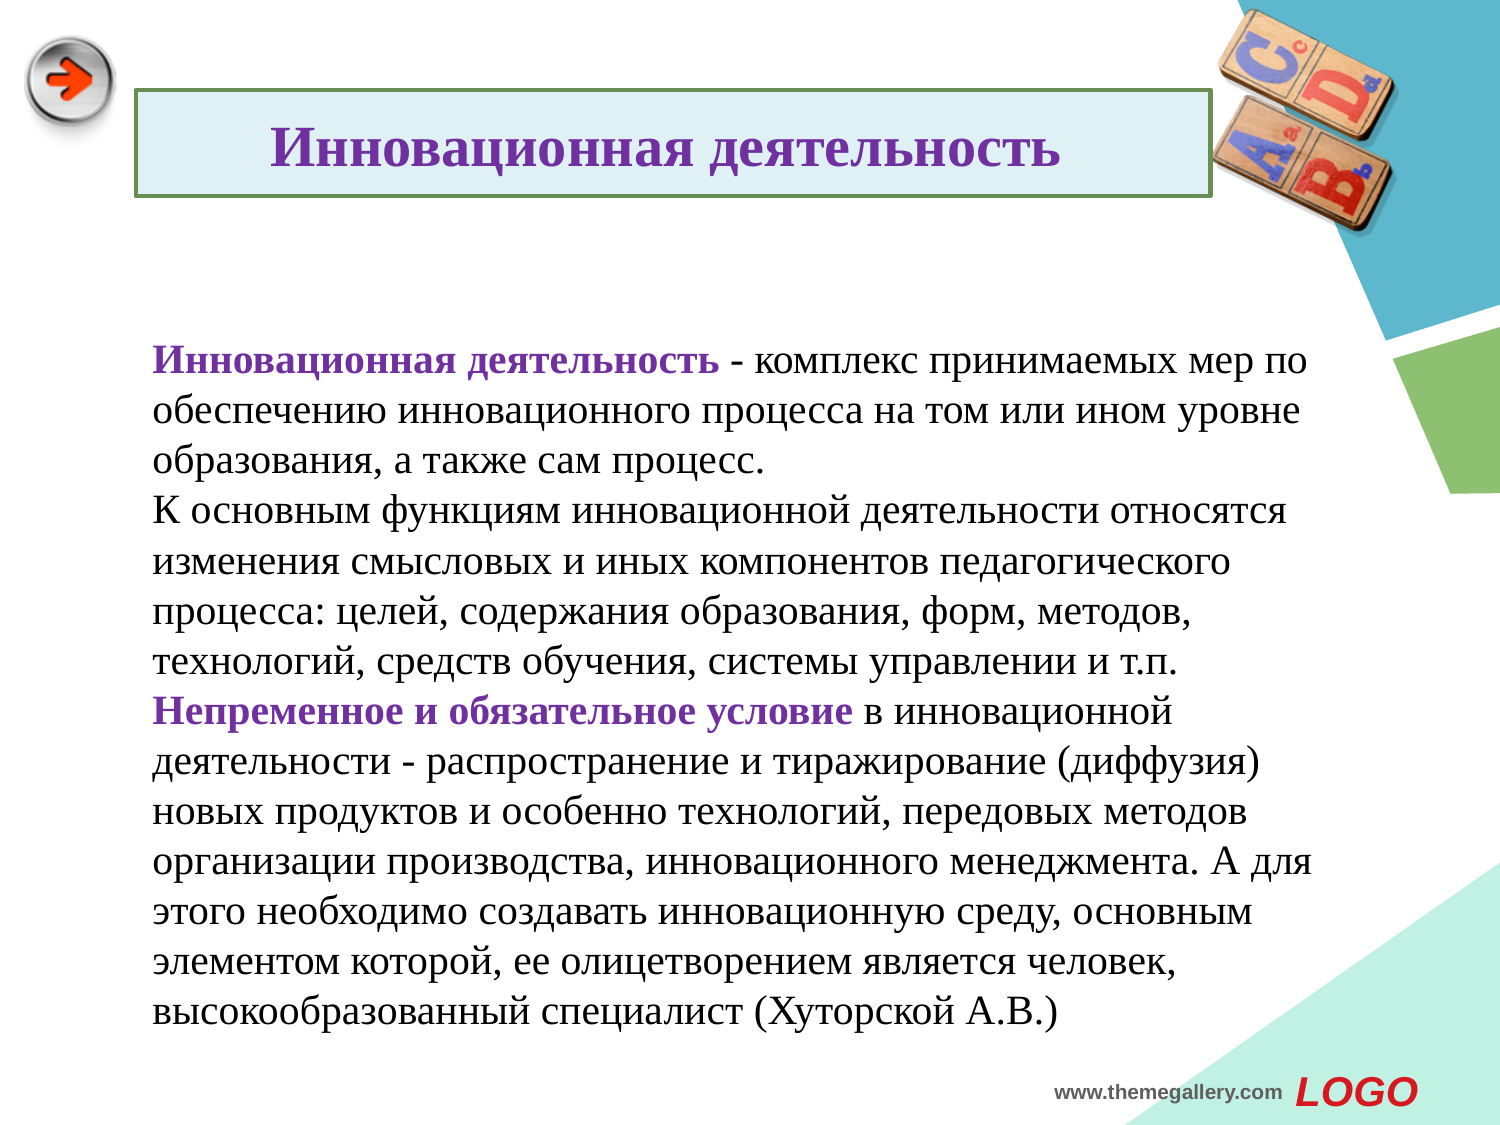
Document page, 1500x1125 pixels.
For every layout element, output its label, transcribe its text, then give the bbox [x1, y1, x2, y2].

picture [1212, 8, 1399, 238]
footer www.themegallery.com [947, 1071, 1298, 1112]
text_box Инновационная деятельность [134, 88, 1213, 198]
picture [24, 35, 118, 150]
title Инновационная деятельность - комплекс принимаемых мер по обеспечению инновационного процесса на том или ином уровне образования, а также сам процесс. К основным функциям инновационной деятельности относятся изменения смысловых и иных компонентов педагогического процесса: целей, содержания образования, форм, методов, технологий, средств обучения, системы управлении и т.п. Непременное и обязательное условие в инновационной деятельности - распространение и тиражирование (диффузия) новых продуктов и особенно технологий, передовых методов организации производства, инновационного менеджмента. А для этого необходимо создавать инновационную среду, основным элементом которой, ее олицетворением является человек, высокообразованный специалист (Хуторской А.В.) [137, 32, 1388, 1083]
